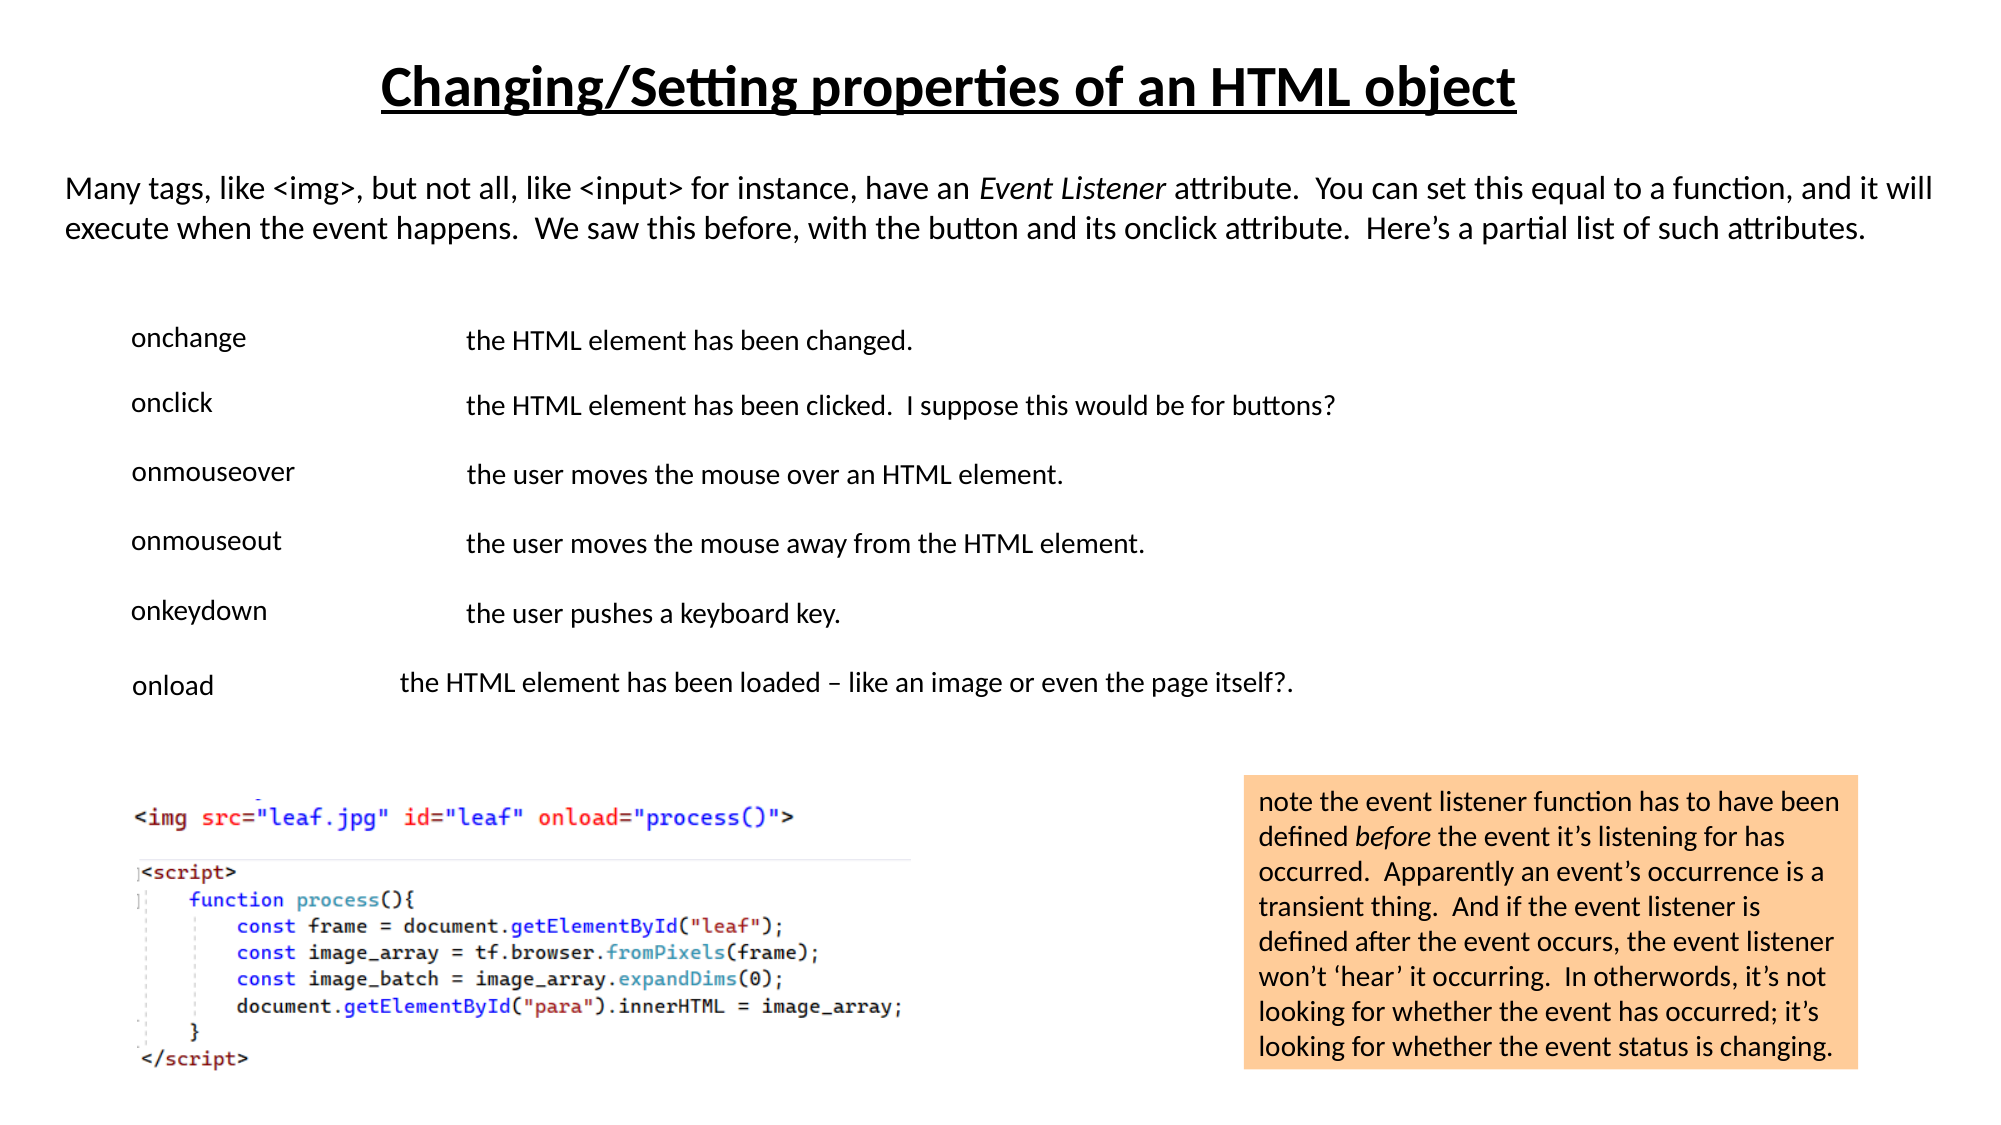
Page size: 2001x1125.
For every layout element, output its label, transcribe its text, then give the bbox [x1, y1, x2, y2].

text_box onload [117, 658, 272, 709]
text_box the user pushes a keyboard key. [451, 587, 1217, 637]
text_box onmouseout [116, 513, 318, 564]
text_box onmouseover [116, 445, 319, 495]
text_box onclick [116, 376, 271, 426]
text_box onchange [116, 311, 271, 361]
text_box Changing/Setting properties of an HTML object [366, 40, 1551, 126]
picture [120, 799, 799, 834]
text_box note the event listener function has to have been defined before the event it’s listening for has occurred. Apparently an event’s occurrence is a transient thing. And if the event listener is defined after the event occurs, the event listener won’t ‘hear’ it occurring. In otherwords, it’s not looking for whether the event has occurred; it’s looking for whether the event status is changing. [1243, 775, 1859, 1070]
text_box the HTML element has been changed. [451, 314, 1217, 364]
text_box the HTML element has been clicked. I suppose this would be for buttons? [451, 379, 1408, 429]
text_box onkeydown [116, 584, 308, 634]
text_box the user moves the mouse over an HTML element. [452, 447, 1217, 498]
picture [137, 859, 911, 1073]
text_box the HTML element has been loaded – like an image or even the page itself?. [385, 656, 1383, 706]
text_box Many tags, like <img>, but not all, like <input> for instance, have an Event Listener attribute. You can set this equal to a function, and it will execute when the event happens. We saw this before, with the button and its onclick attribute. Here’s a partial list of such attributes. [50, 158, 1950, 254]
text_box the user moves the mouse away from the HTML element. [451, 516, 1217, 567]
